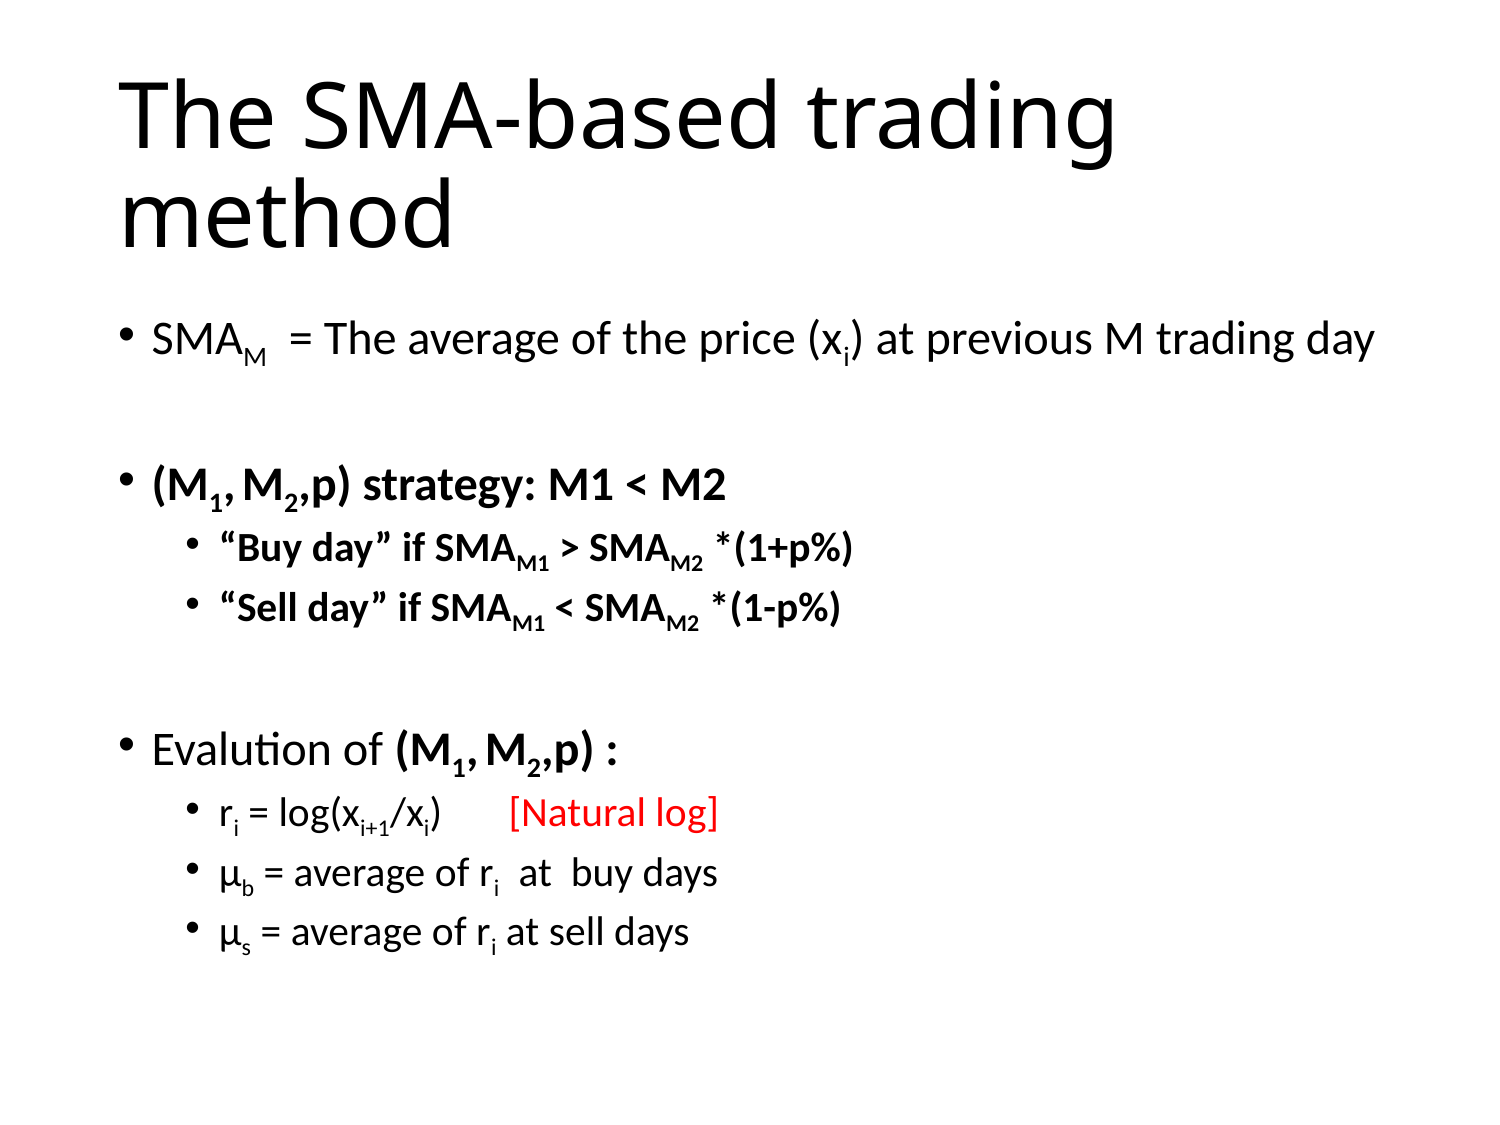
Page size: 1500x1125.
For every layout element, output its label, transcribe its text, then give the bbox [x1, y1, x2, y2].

list SMAM = The average of the price (xi) at previous M trading day (M1, M2,p) strategy: M1 < M2 “Buy day” if SMAM1 > SMAM2 *(1+p%) “Sell day” if SMAM1 < SMAM2 *(1-p%) Evalution of (M1, M2,p) : ri = log(xi+1/xi) [Natural log] µb = average of ri at buy days µs = average of ri at sell days [103, 299, 1397, 1014]
title The SMA-based trading method [103, 59, 1397, 278]
